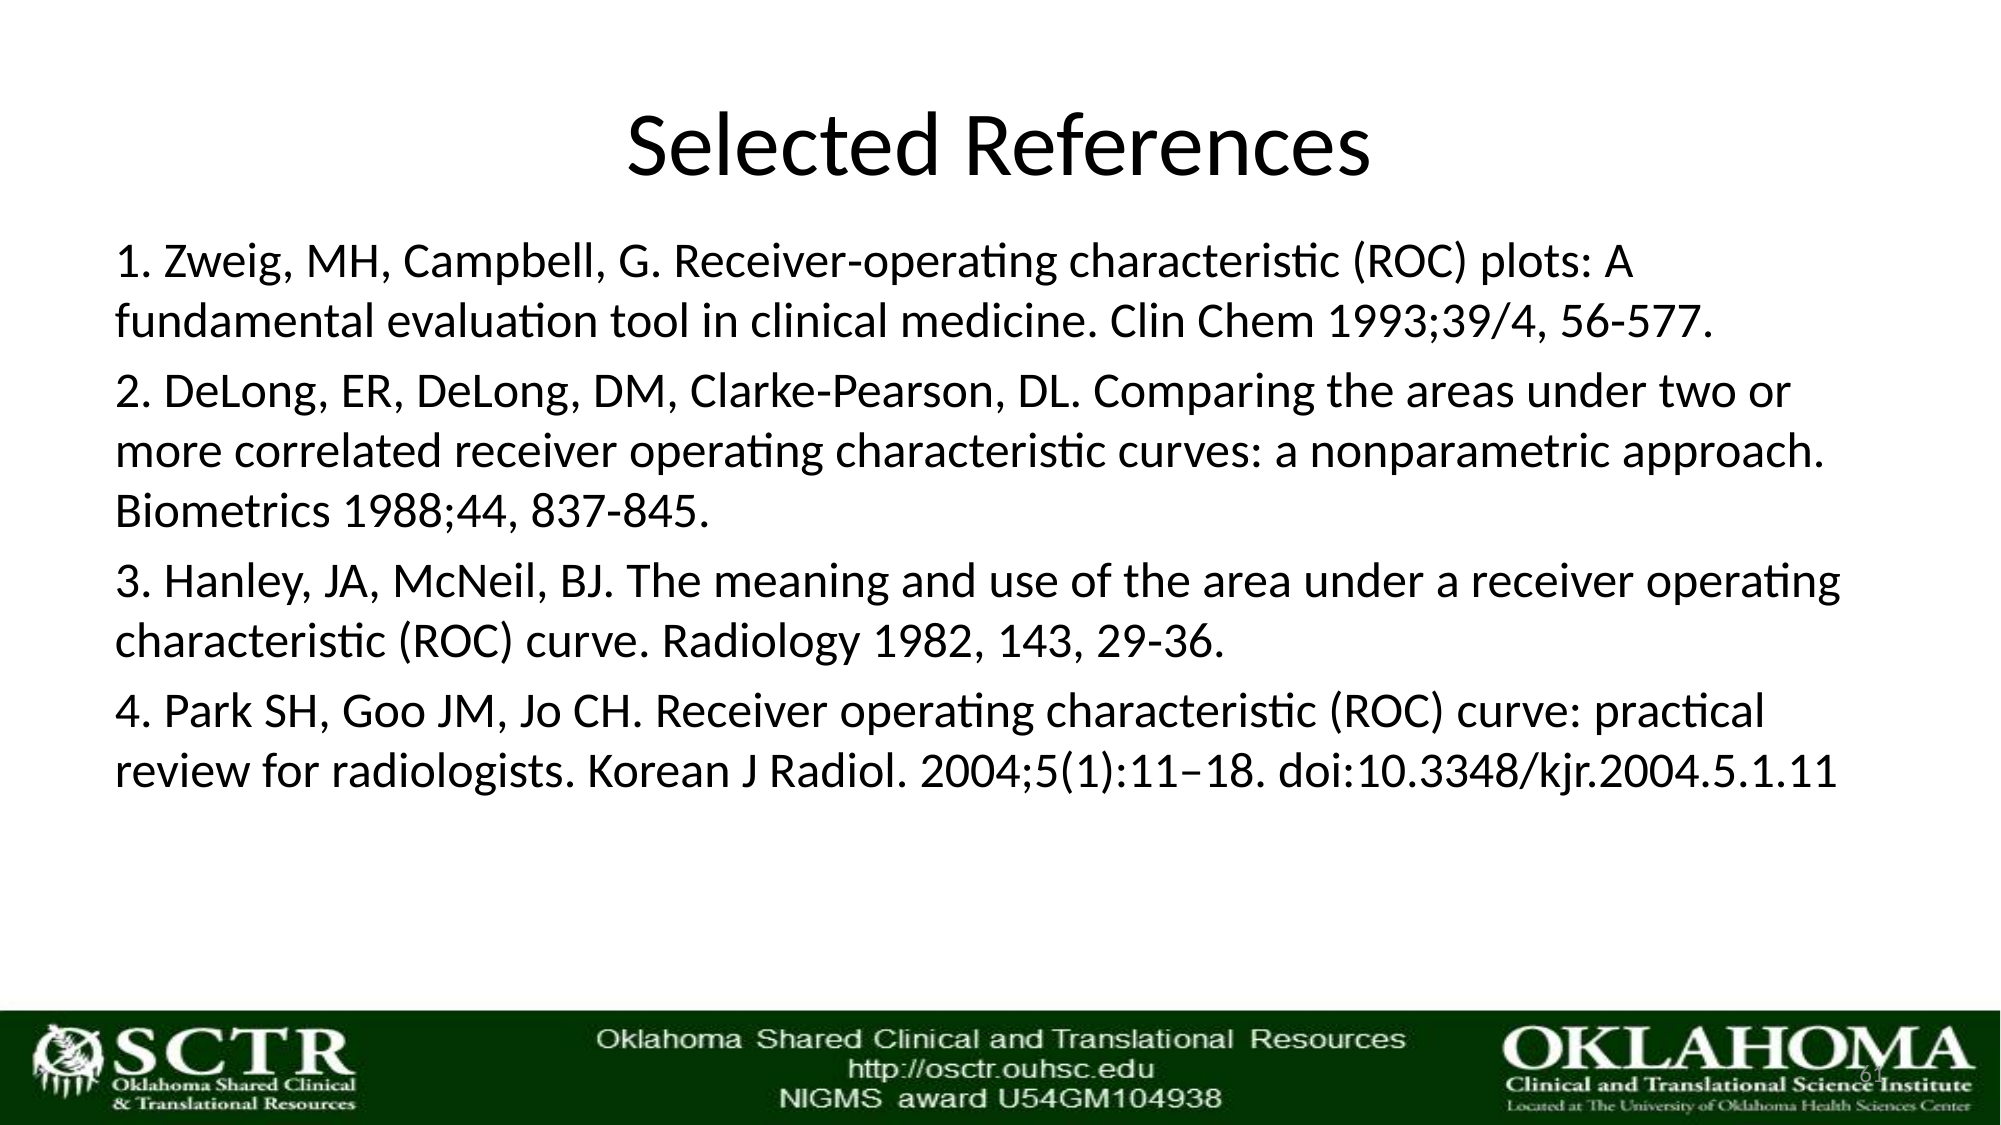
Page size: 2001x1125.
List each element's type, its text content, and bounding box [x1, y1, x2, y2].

slide_number 61 [1433, 1042, 1900, 1103]
title Selected References [99, 45, 1900, 220]
list 1. Zweig, MH, Campbell, G. Receiver‐operating characteristic (ROC) plots: A fundamental evaluation tool in clinical medicine. Clin Chem 1993;39/4, 56‐577. 2. DeLong, ER, DeLong, DM, Clarke‐Pearson, DL. Comparing the areas under two or more correlated receiver operating characteristic curves: a nonparametric approach. Biometrics 1988;44, 837‐845. 3. Hanley, JA, McNeil, BJ. The meaning and use of the area under a receiver operating characteristic (ROC) curve. Radiology 1982, 143, 29‐36. 4. Park SH, Goo JM, Jo CH. Receiver operating characteristic (ROC) curve: practical review for radiologists. Korean J Radiol. 2004;5(1):11–18. doi:10.3348/kjr.2004.5.1.11 [99, 220, 1900, 1005]
picture [0, 0, 2001, 1125]
